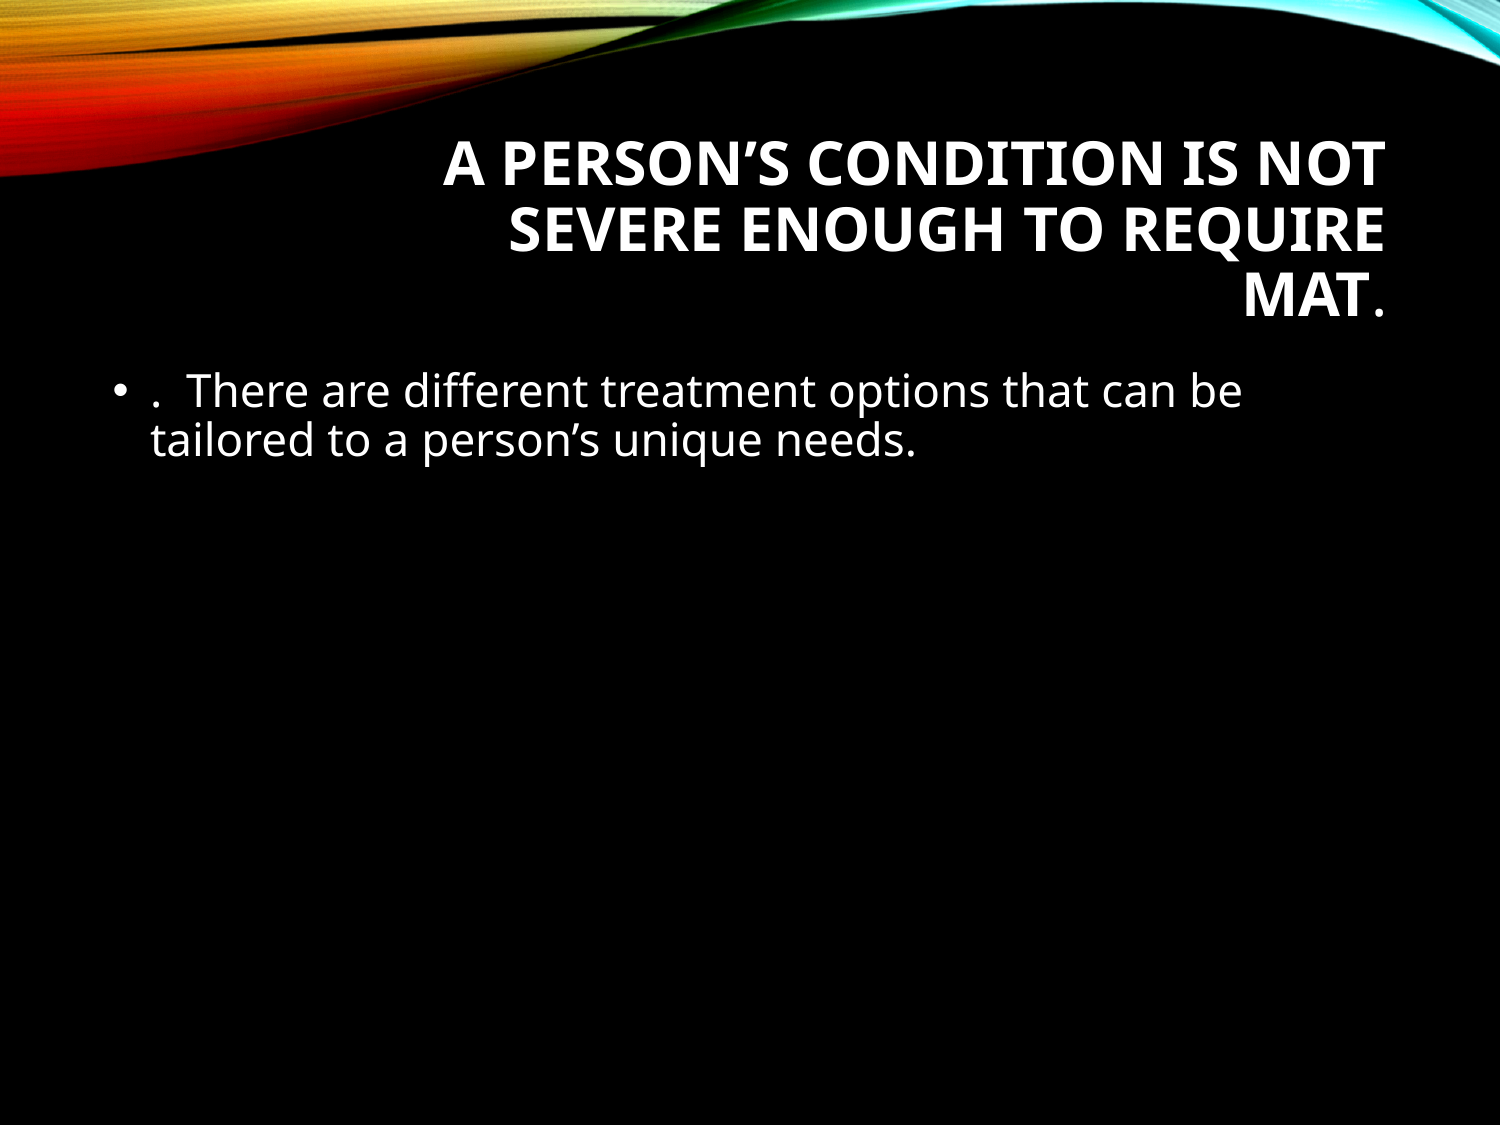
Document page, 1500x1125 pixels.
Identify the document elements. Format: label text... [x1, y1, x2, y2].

title A person’s condition is not severe enough to require MAT. [356, 125, 1403, 338]
list . There are different treatment options that can be tailored to a person’s unique needs. [97, 360, 1403, 1028]
picture [0, 0, 1500, 178]
